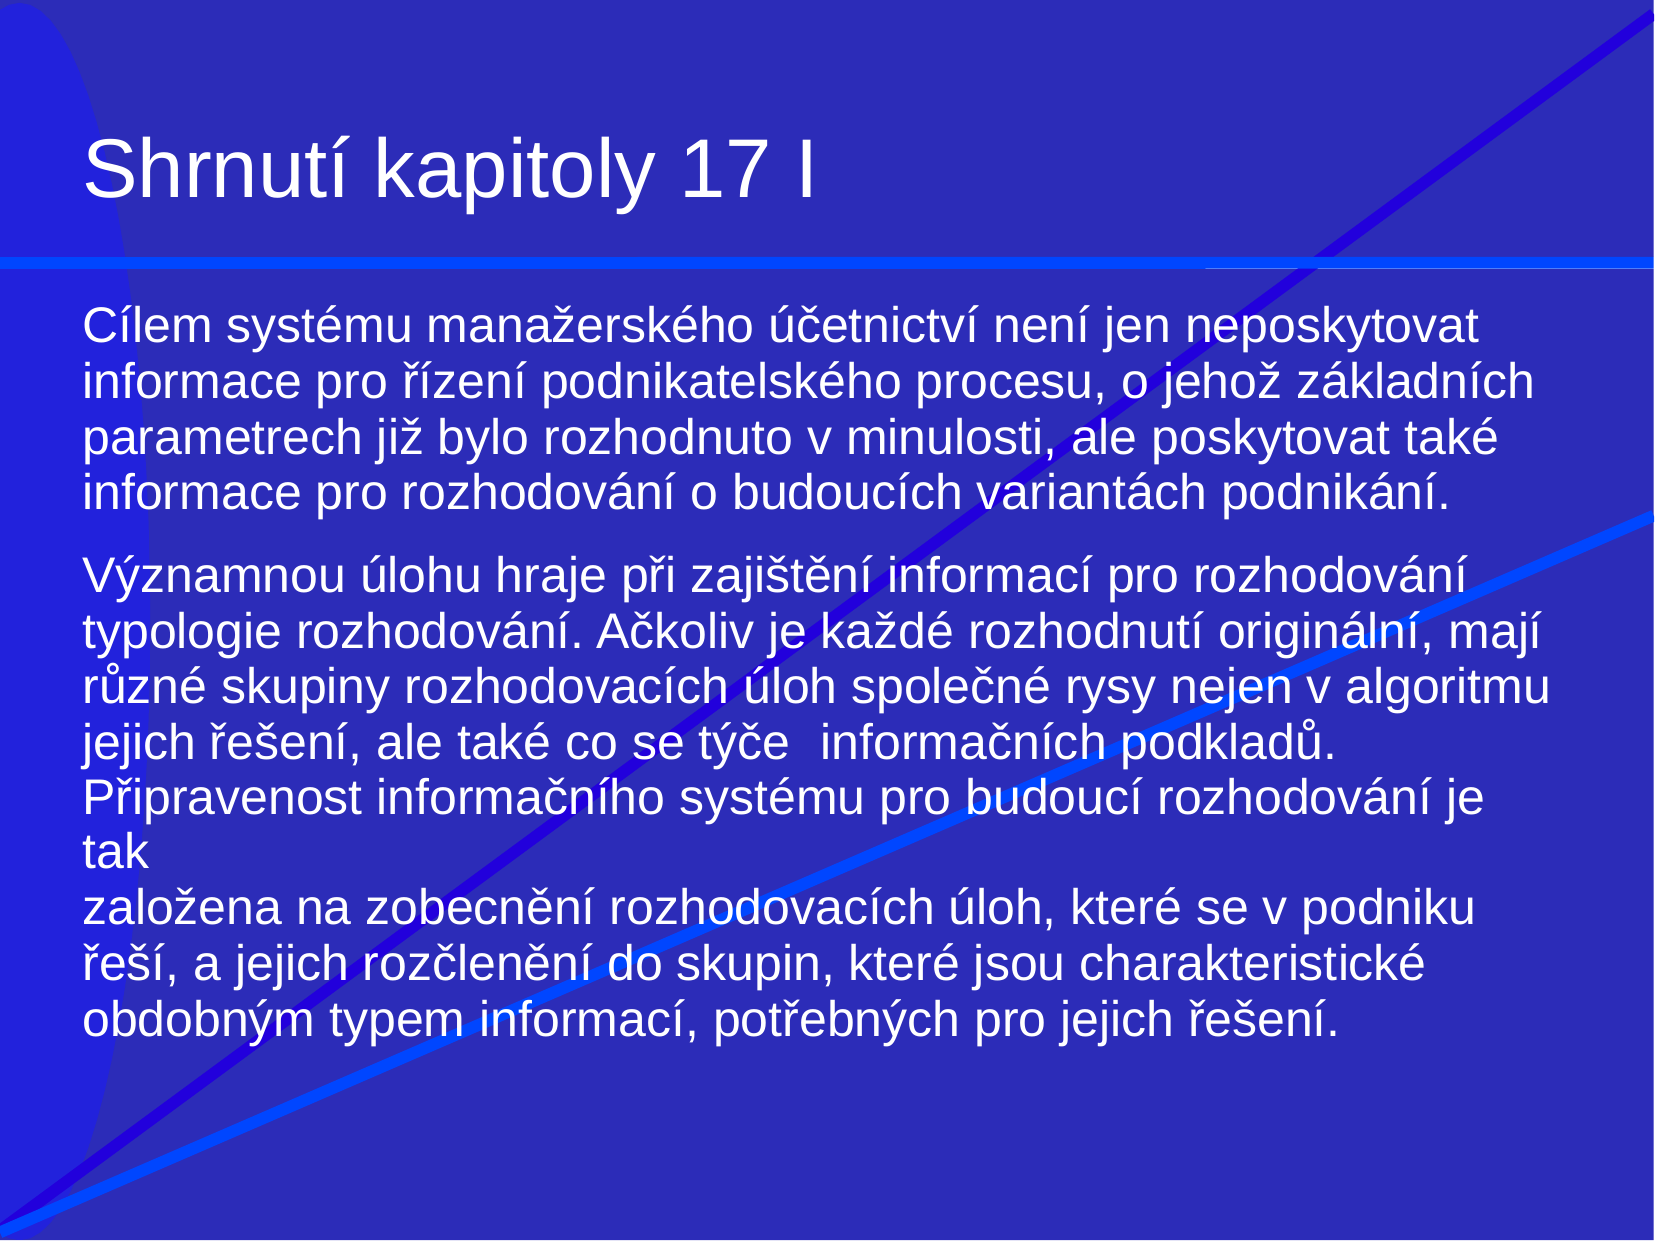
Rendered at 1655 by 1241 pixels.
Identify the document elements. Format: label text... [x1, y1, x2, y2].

list Cílem systému manažerského účetnictví není jen neposkytovat informace pro řízení podnikatelského procesu, o jehož základních parametrech již bylo rozhodnuto v minulosti, ale poskytovat také informace pro rozhodování o budoucích variantách podnikání. Významnou úlohu hraje při zajištění informací pro rozhodování typologie rozhodování. Ačkoliv je každé rozhodnutí originální, mají různé skupiny rozhodovacích úloh společné rysy nejen v algoritmu jejich řešení, ale také co se týče informačních podkladů. Připravenost informačního systému pro budoucí rozhodování je tak založena na zobecnění rozhodovacích úloh, které se v podniku řeší, a jejich rozčlenění do skupin, které jsou charakteristické obdobným typem informací, potřebných pro jejich řešení. [80, 296, 1574, 1048]
title Shrnutí kapitoly 17 I [80, 67, 1574, 296]
